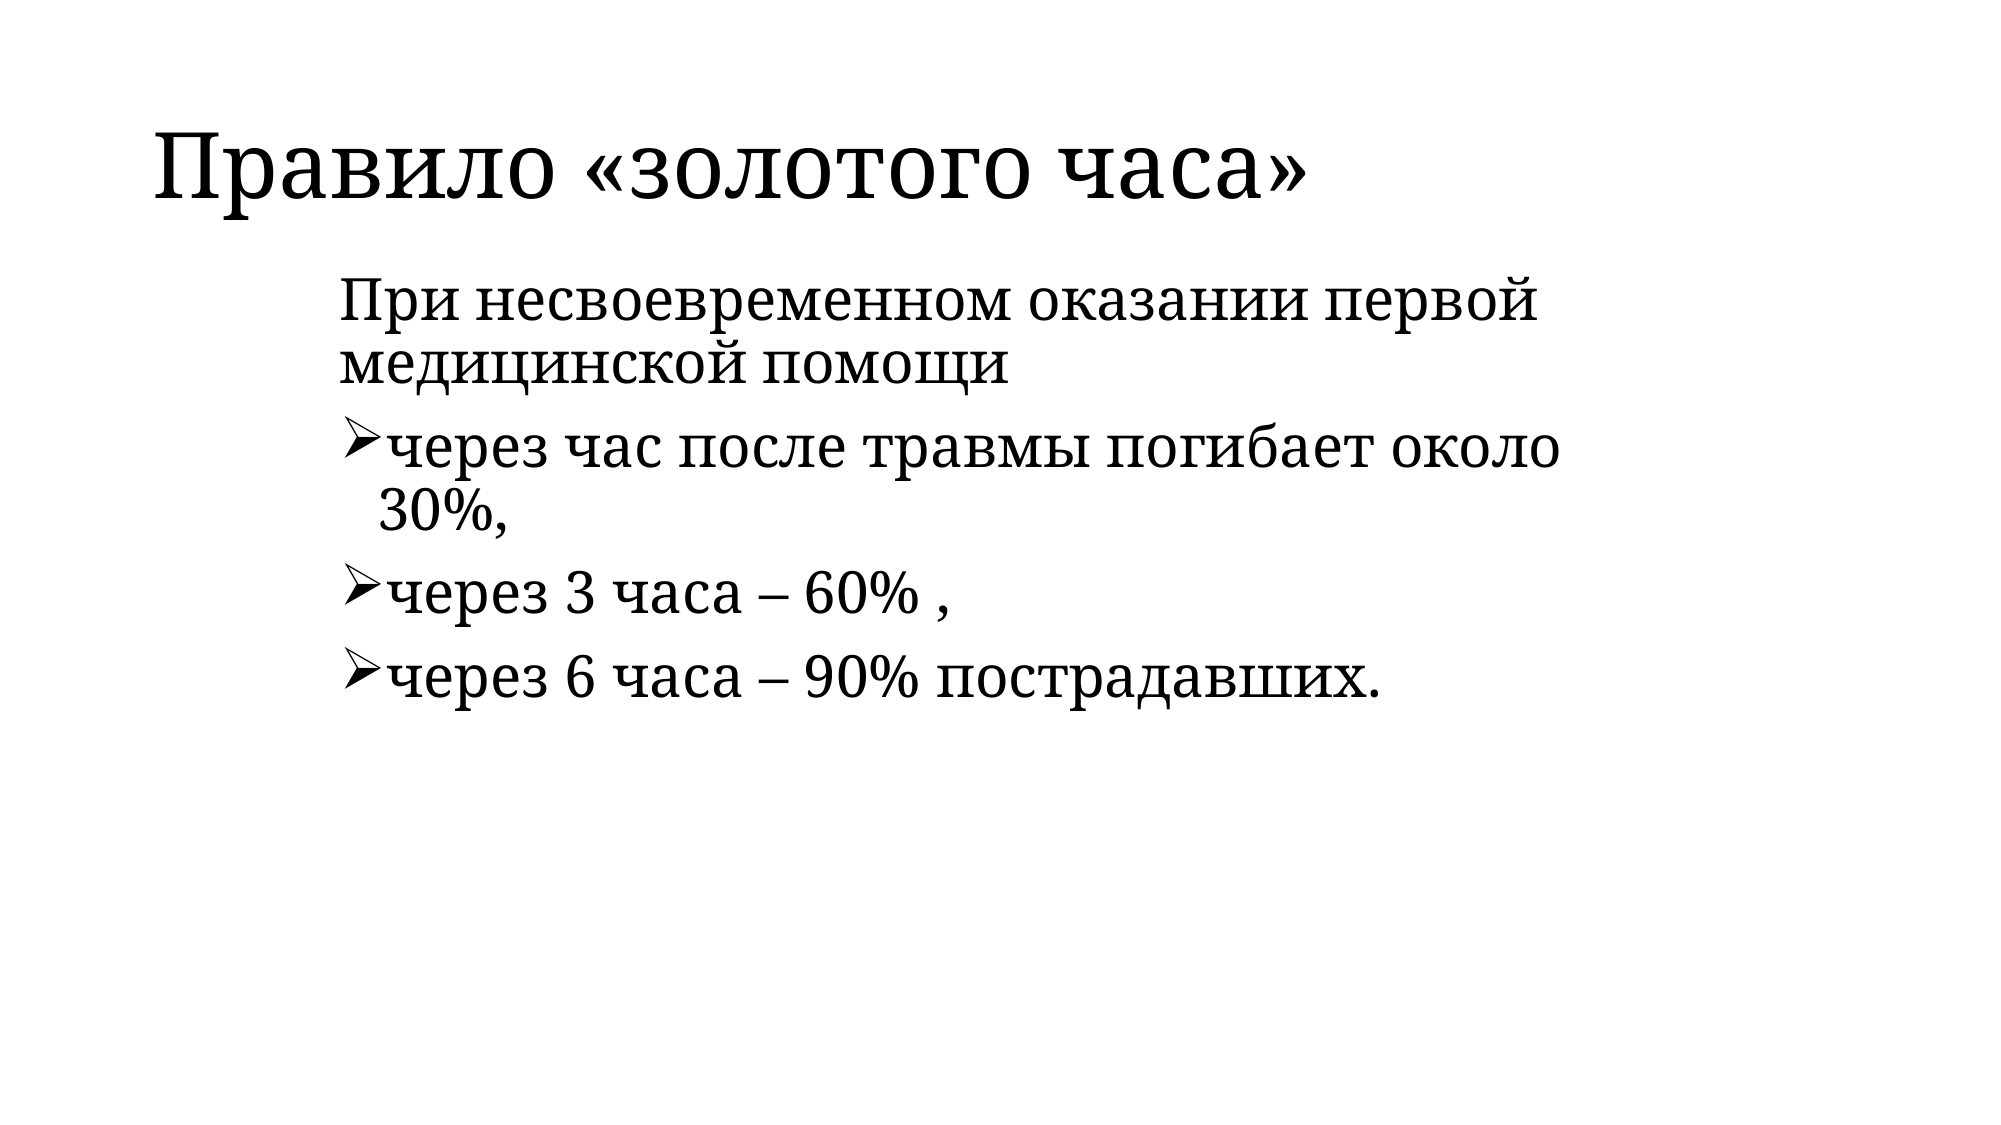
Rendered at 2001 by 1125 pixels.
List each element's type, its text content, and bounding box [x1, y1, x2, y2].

list При несвоевременном оказании первой медицинской помощи через час после травмы погибает около 30%, через 3 часа – 60% , через 6 часа – 90% пострадавших. [324, 262, 1662, 1005]
title Правило «золотого часа» [137, 59, 1863, 278]
